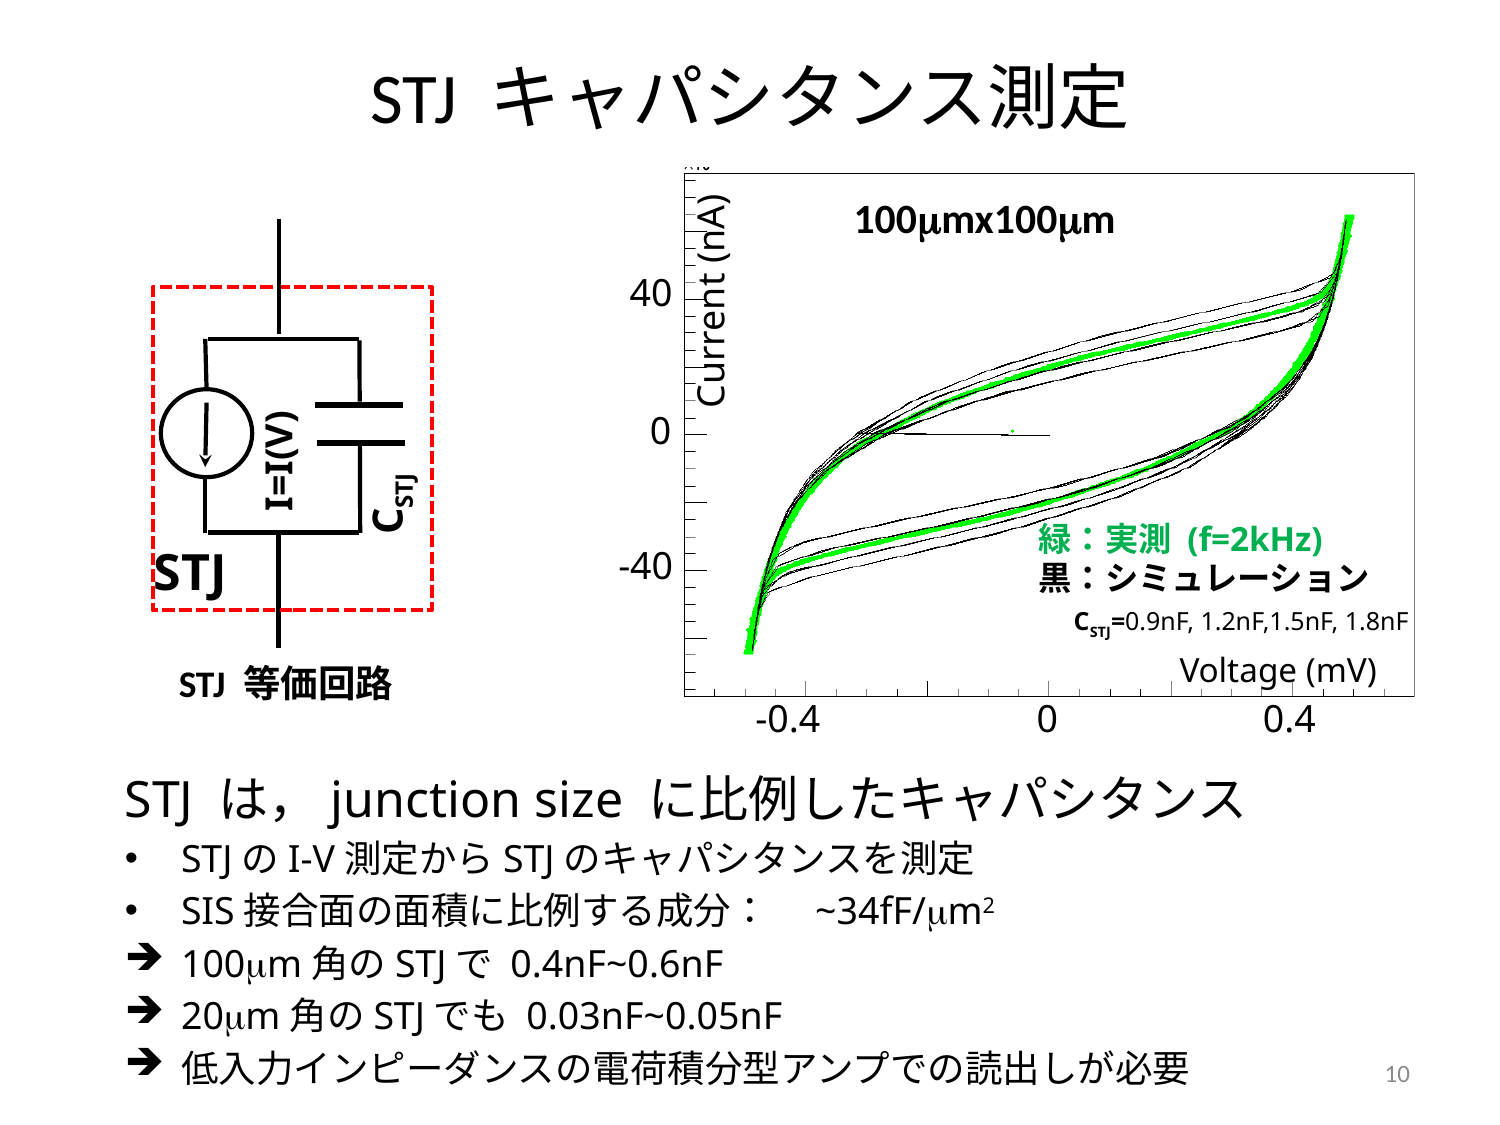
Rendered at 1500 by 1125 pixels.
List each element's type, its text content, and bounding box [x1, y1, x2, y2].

text_box STJ 等価回路 [163, 655, 424, 711]
title STJ キャパシタンス測定 [75, 45, 1425, 146]
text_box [130, 219, 433, 648]
slide_number 10 [1074, 1042, 1425, 1103]
text_box STJ は，junction size に比例したキャパシタンス STJのI-V測定からSTJのキャパシタンスを測定 SIS接合面の面積に比例する成分： ~34fF/m2 100m角のSTJで 0.4nF~0.6nF 20m角のSTJでも 0.03nF~0.05nF 低入力インピーダンスの電荷積分型アンプでの読出しが必要 [109, 759, 1353, 1065]
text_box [603, 145, 1500, 749]
